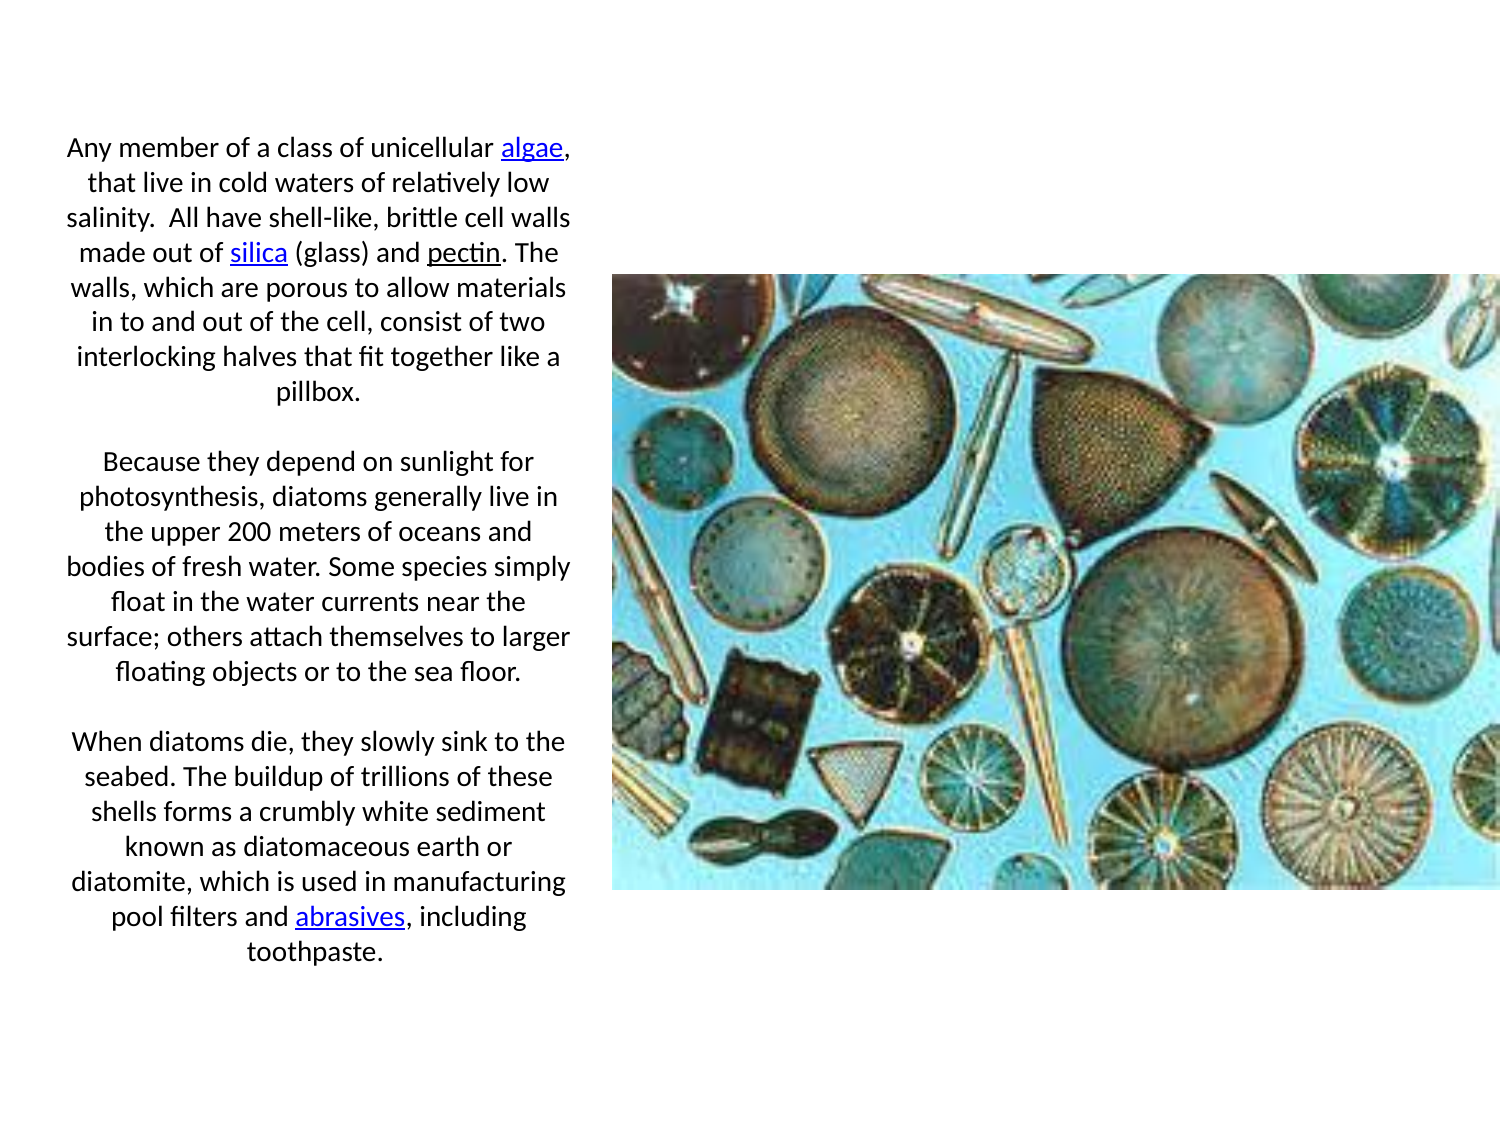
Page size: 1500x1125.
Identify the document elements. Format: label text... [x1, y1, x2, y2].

picture [612, 274, 1500, 890]
title Any member of a class of unicellular algae, that live in cold waters of relatively low salinity. All have shell-like, brittle cell walls made out of silica (glass) and pectin. The walls, which are porous to allow materials in to and out of the cell, consist of two interlocking halves that fit together like a pillbox. Because they depend on sunlight for photosynthesis, diatoms generally live in the upper 200 meters of oceans and bodies of fresh water. Some species simply float in the water currents near the surface; others attach themselves to larger floating objects or to the sea floor. When diatoms die, they slowly sink to the seabed. The buildup of trillions of these shells forms a crumbly white sediment known as diatomaceous earth or diatomite, which is used in manufacturing pool filters and abrasives, including toothpaste. [50, 50, 588, 1080]
